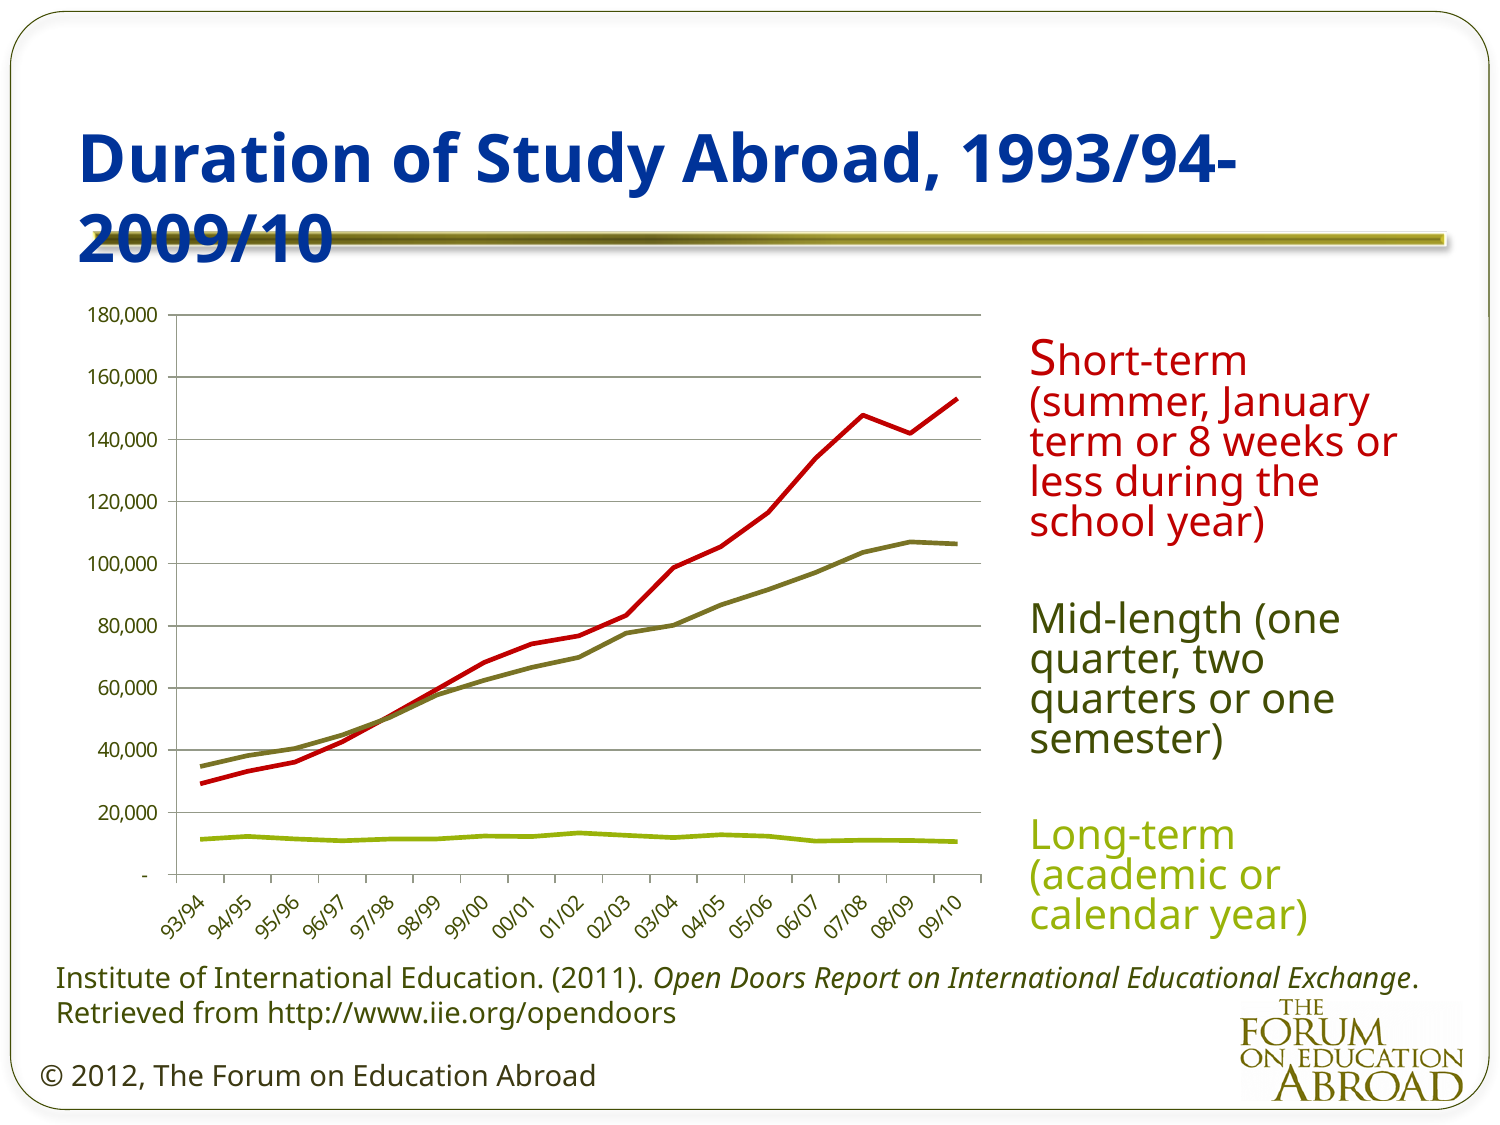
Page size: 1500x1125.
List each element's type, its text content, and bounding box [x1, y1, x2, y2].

picture [1240, 999, 1463, 1101]
text_box Short-term (summer, January term or 8 weeks or less during the school year) Mid-length (one quarter, two quarters or one semester) Long-term (academic or calendar year) [1014, 329, 1443, 878]
chart [62, 287, 1001, 963]
picture [1414, 224, 1461, 263]
text_box Duration of Study Abroad, 1993/94- 2009/10 [63, 108, 1414, 284]
text_box Institute of International Education. (2011). Open Doors Report on International Educational Exchange. Retrieved from http://www.iie.org/opendoors [41, 951, 1459, 1037]
